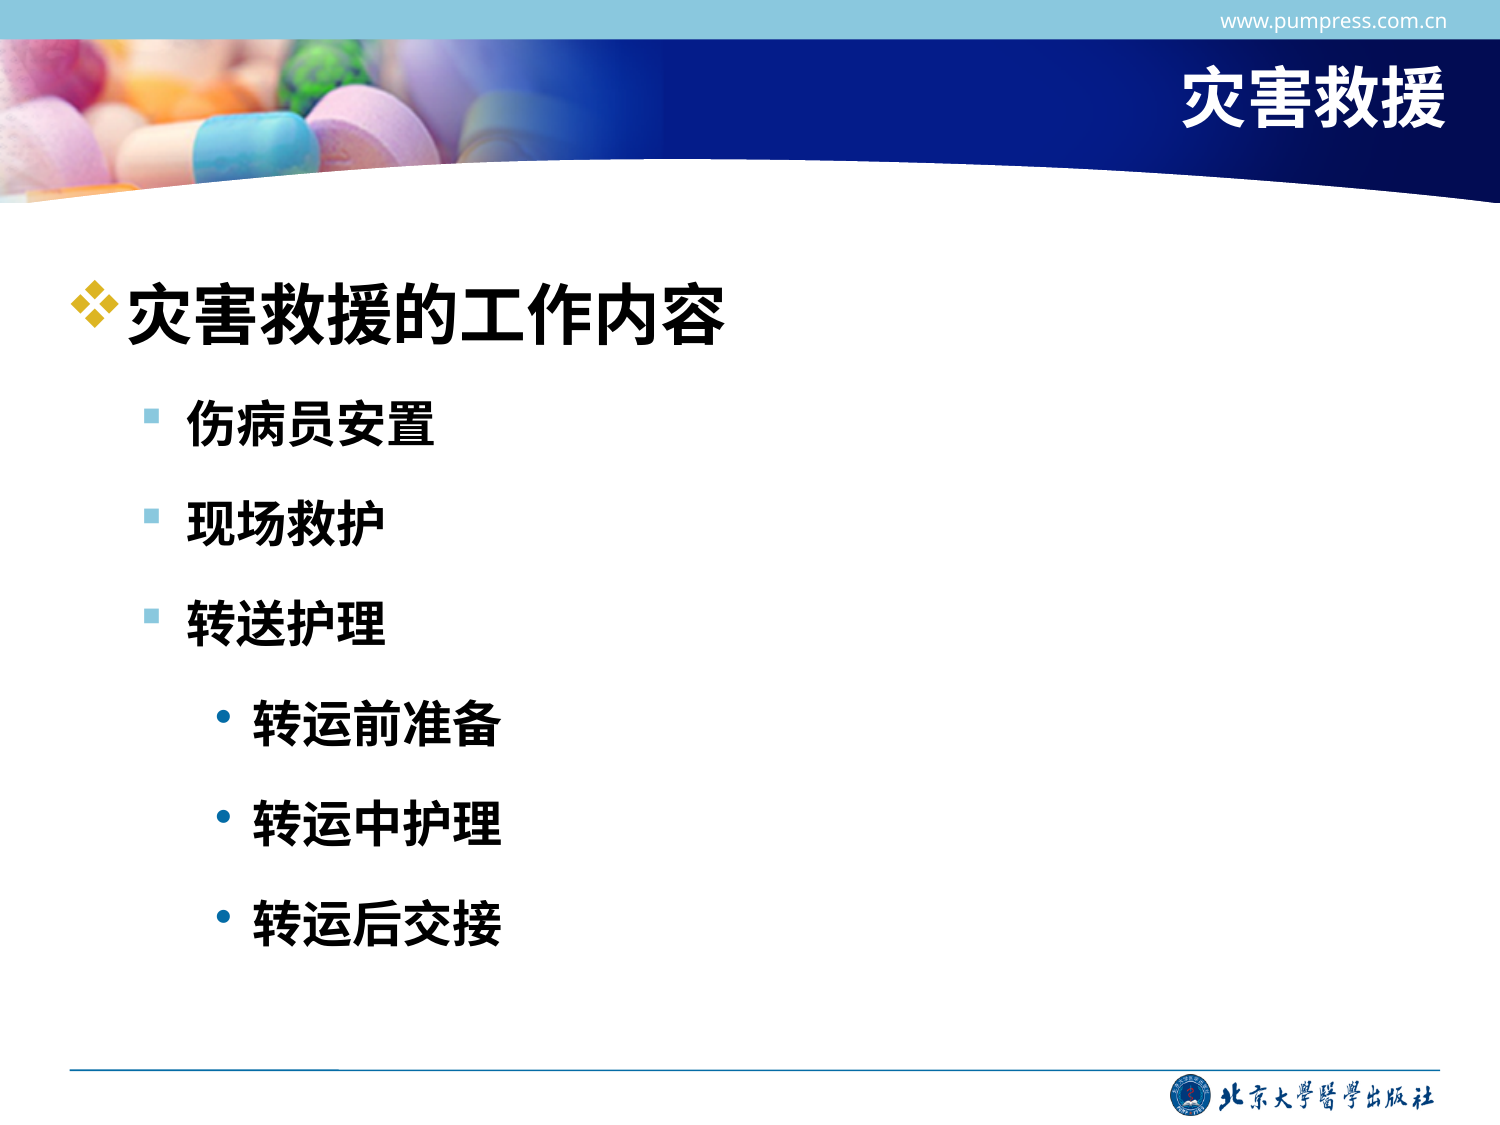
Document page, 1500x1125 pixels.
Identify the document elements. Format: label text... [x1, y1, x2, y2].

picture [0, 40, 1500, 203]
title 灾害救援 [137, 50, 1463, 143]
list 灾害救援的工作内容 伤病员安置 现场救护 转送护理 转运前准备 转运中护理 转运后交接 [50, 224, 1463, 1025]
slide_number www.pumpress.com.cn [1024, 0, 1463, 38]
picture [1170, 1074, 1436, 1118]
